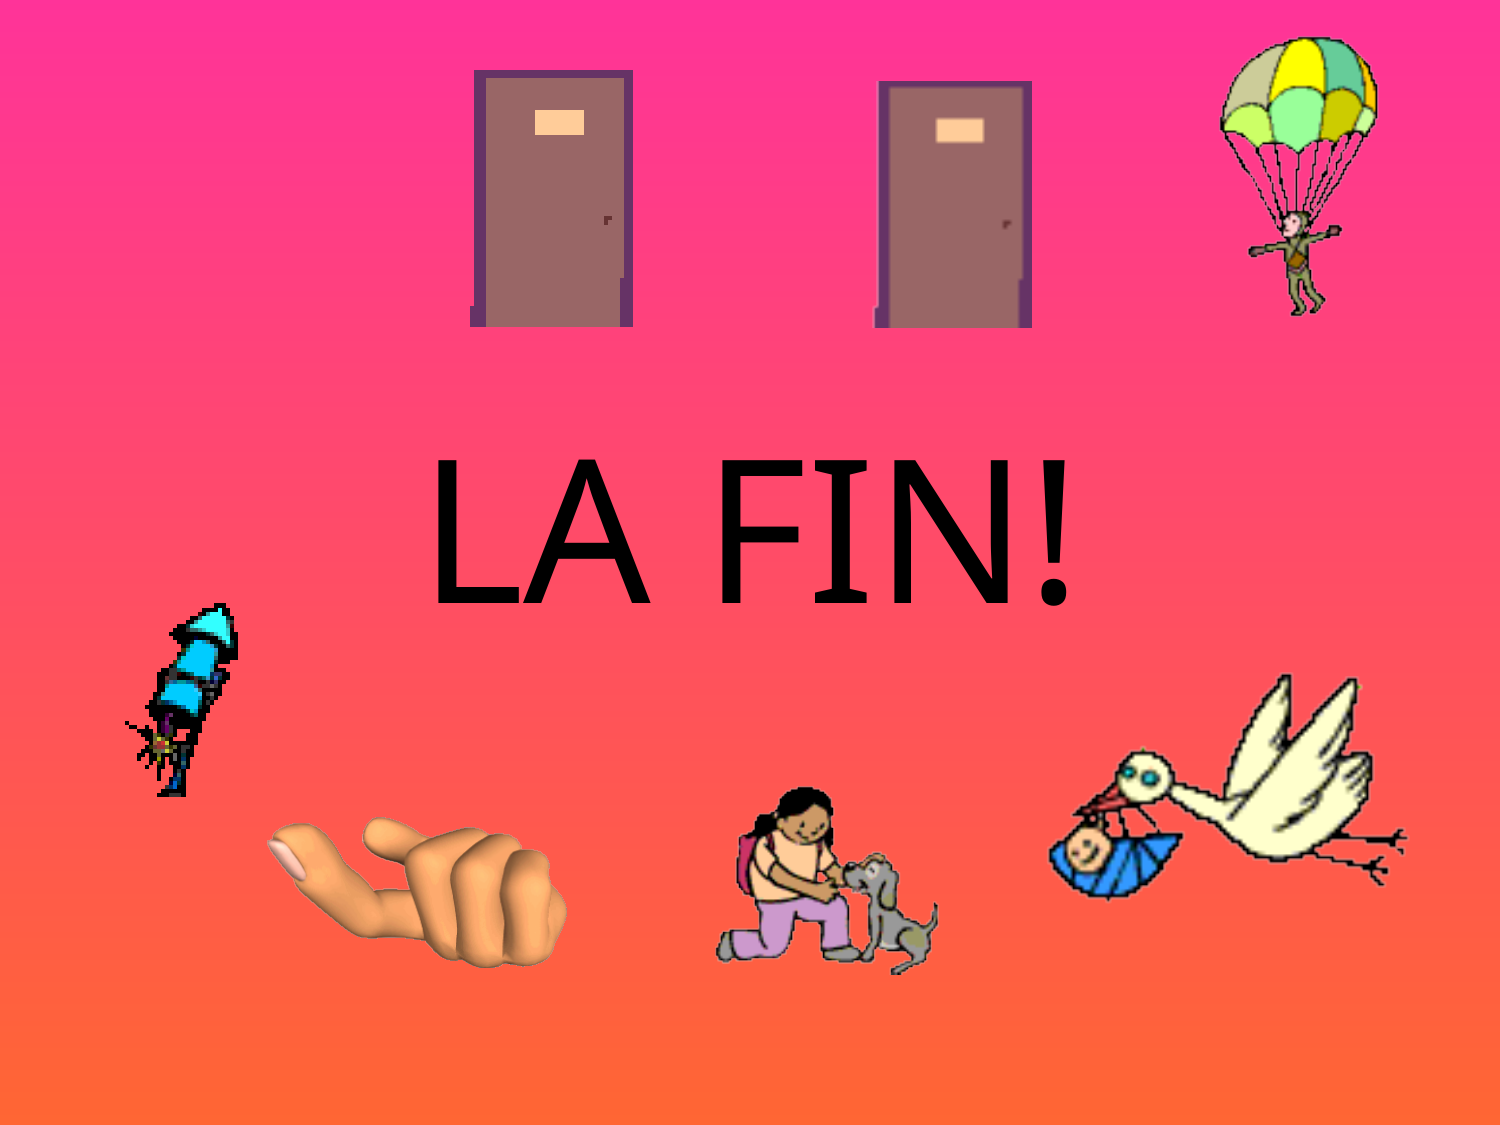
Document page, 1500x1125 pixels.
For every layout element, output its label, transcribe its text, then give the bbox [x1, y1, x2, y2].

picture [0, 409, 575, 972]
picture [1042, 644, 1426, 973]
picture [327, 70, 633, 327]
title LA FIN! [112, 403, 1388, 645]
picture [1218, 34, 1395, 324]
picture [714, 784, 942, 976]
picture [738, 81, 1032, 329]
